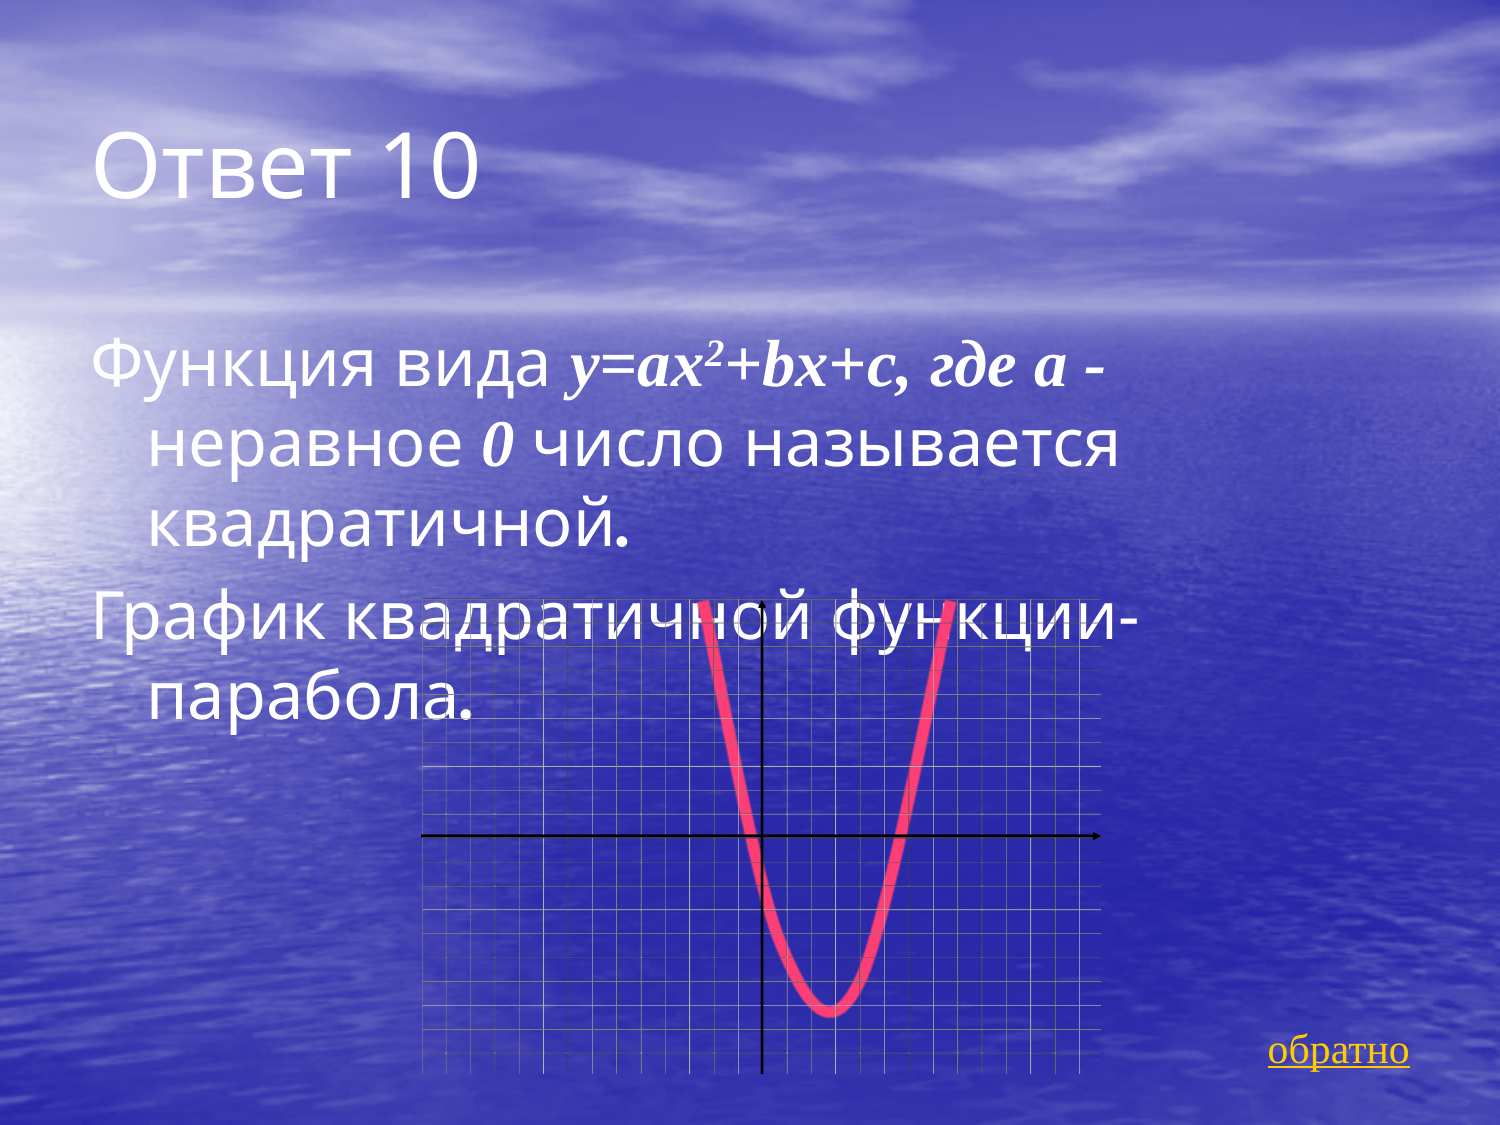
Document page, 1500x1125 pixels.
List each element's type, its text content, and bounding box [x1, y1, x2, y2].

title Ответ 10 [74, 47, 1426, 276]
picture [421, 491, 1101, 1074]
list Функция вида у=ах2+bх+с, где а - неравное 0 число называется квадратичной. График квадратичной функции- парабола. обратно [74, 312, 1426, 988]
